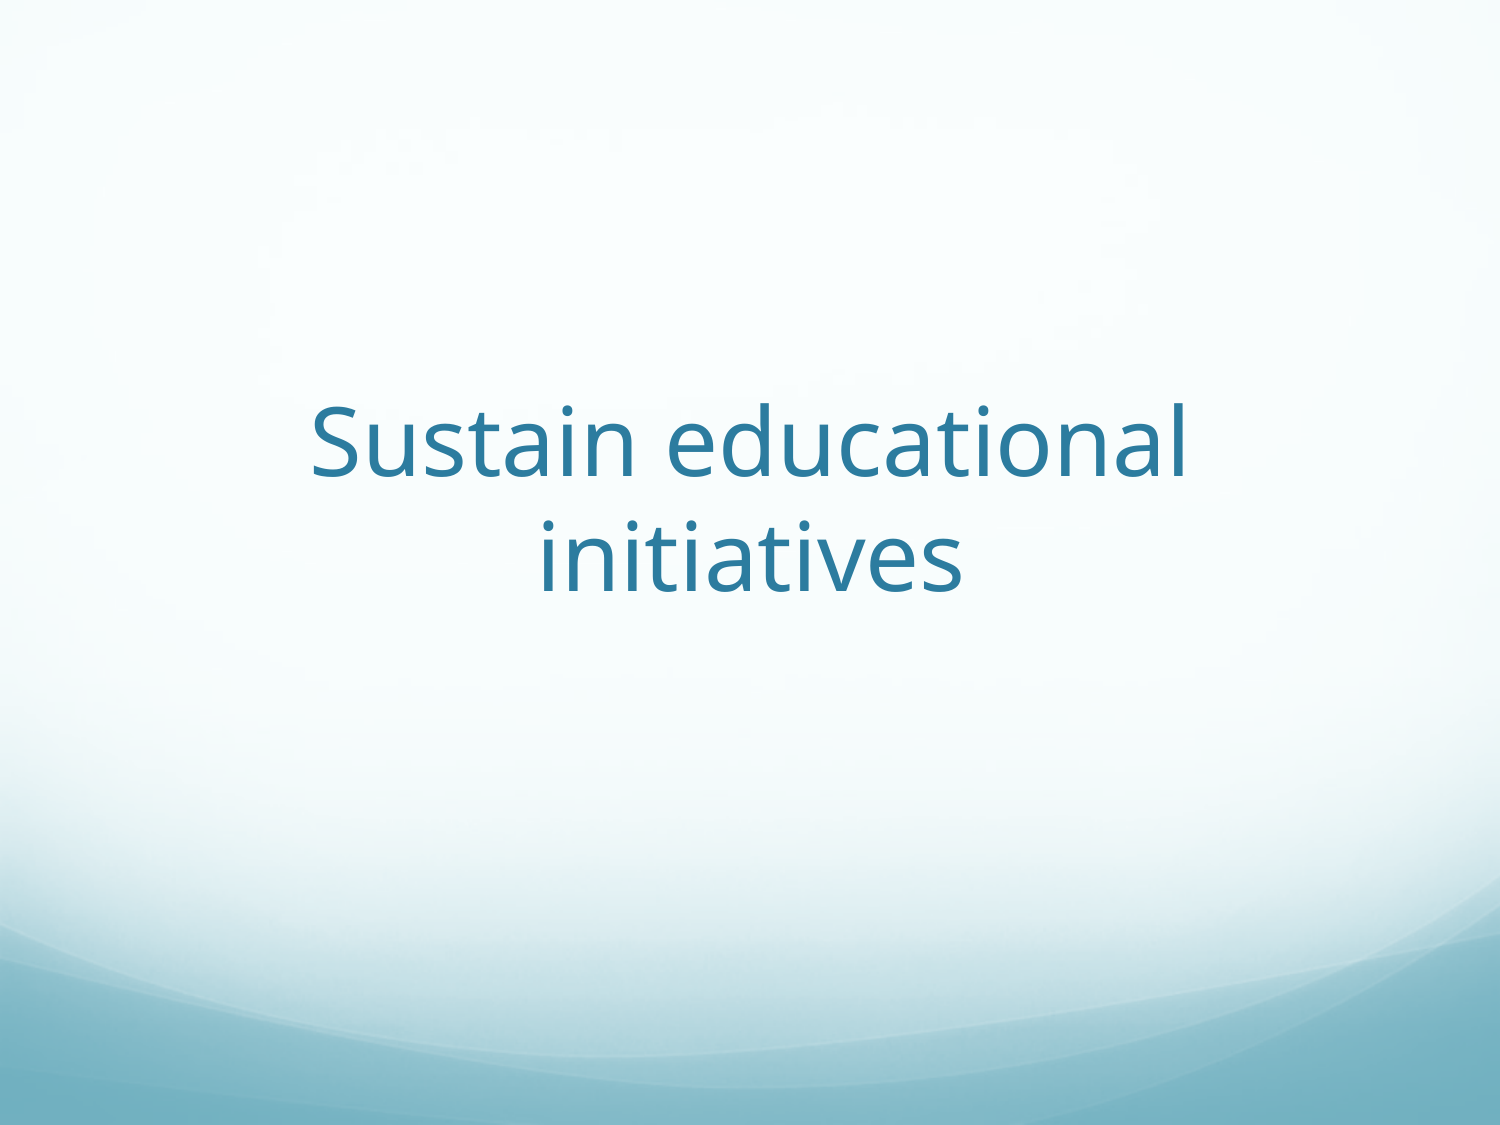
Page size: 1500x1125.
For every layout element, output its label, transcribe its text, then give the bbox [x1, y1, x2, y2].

title Sustain educational initiatives [90, 394, 1412, 618]
